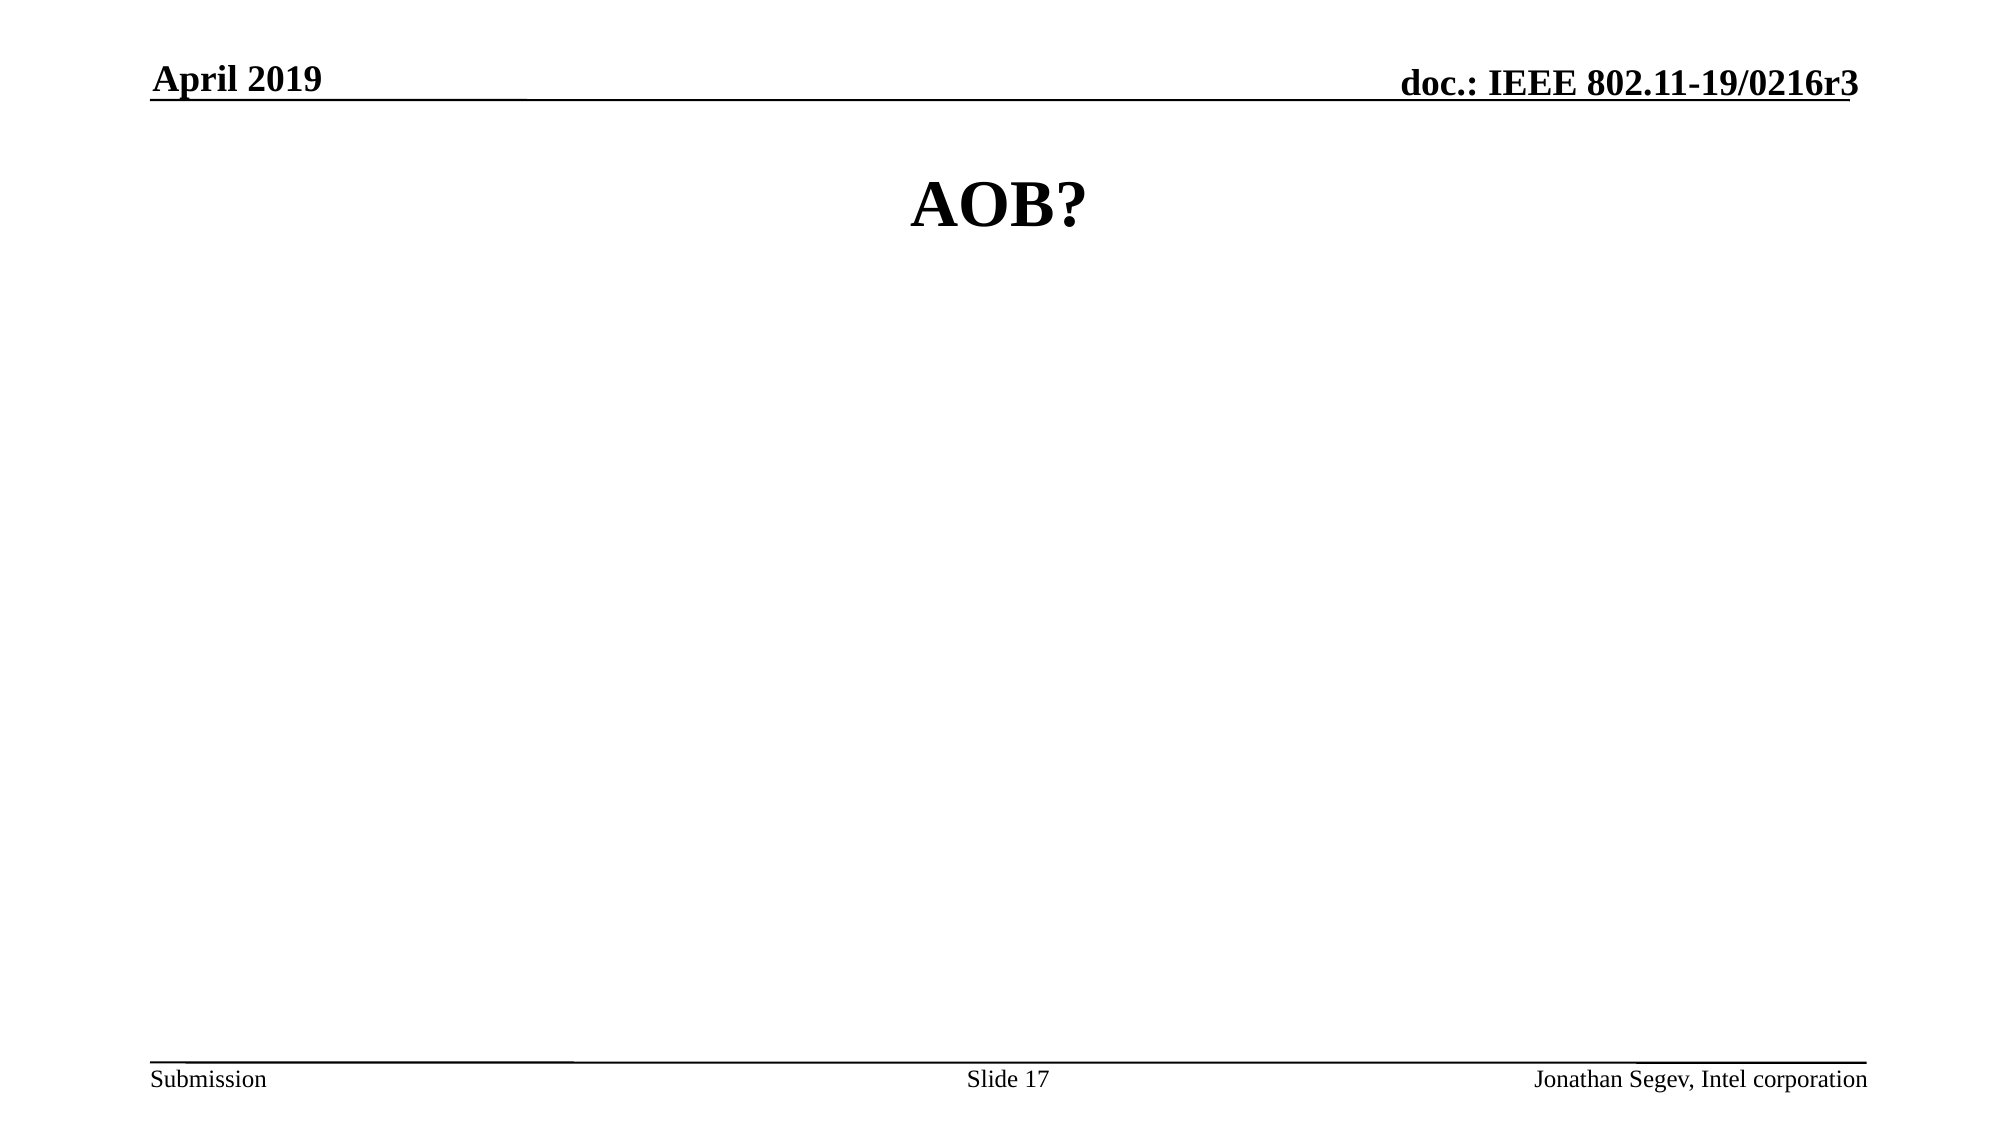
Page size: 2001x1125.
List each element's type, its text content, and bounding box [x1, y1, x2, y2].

title AOB? [149, 112, 1850, 288]
footer Jonathan Segev, Intel corporation [1171, 1061, 1869, 1093]
slide_number Slide 17 [950, 1061, 1067, 1123]
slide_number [152, 54, 563, 100]
